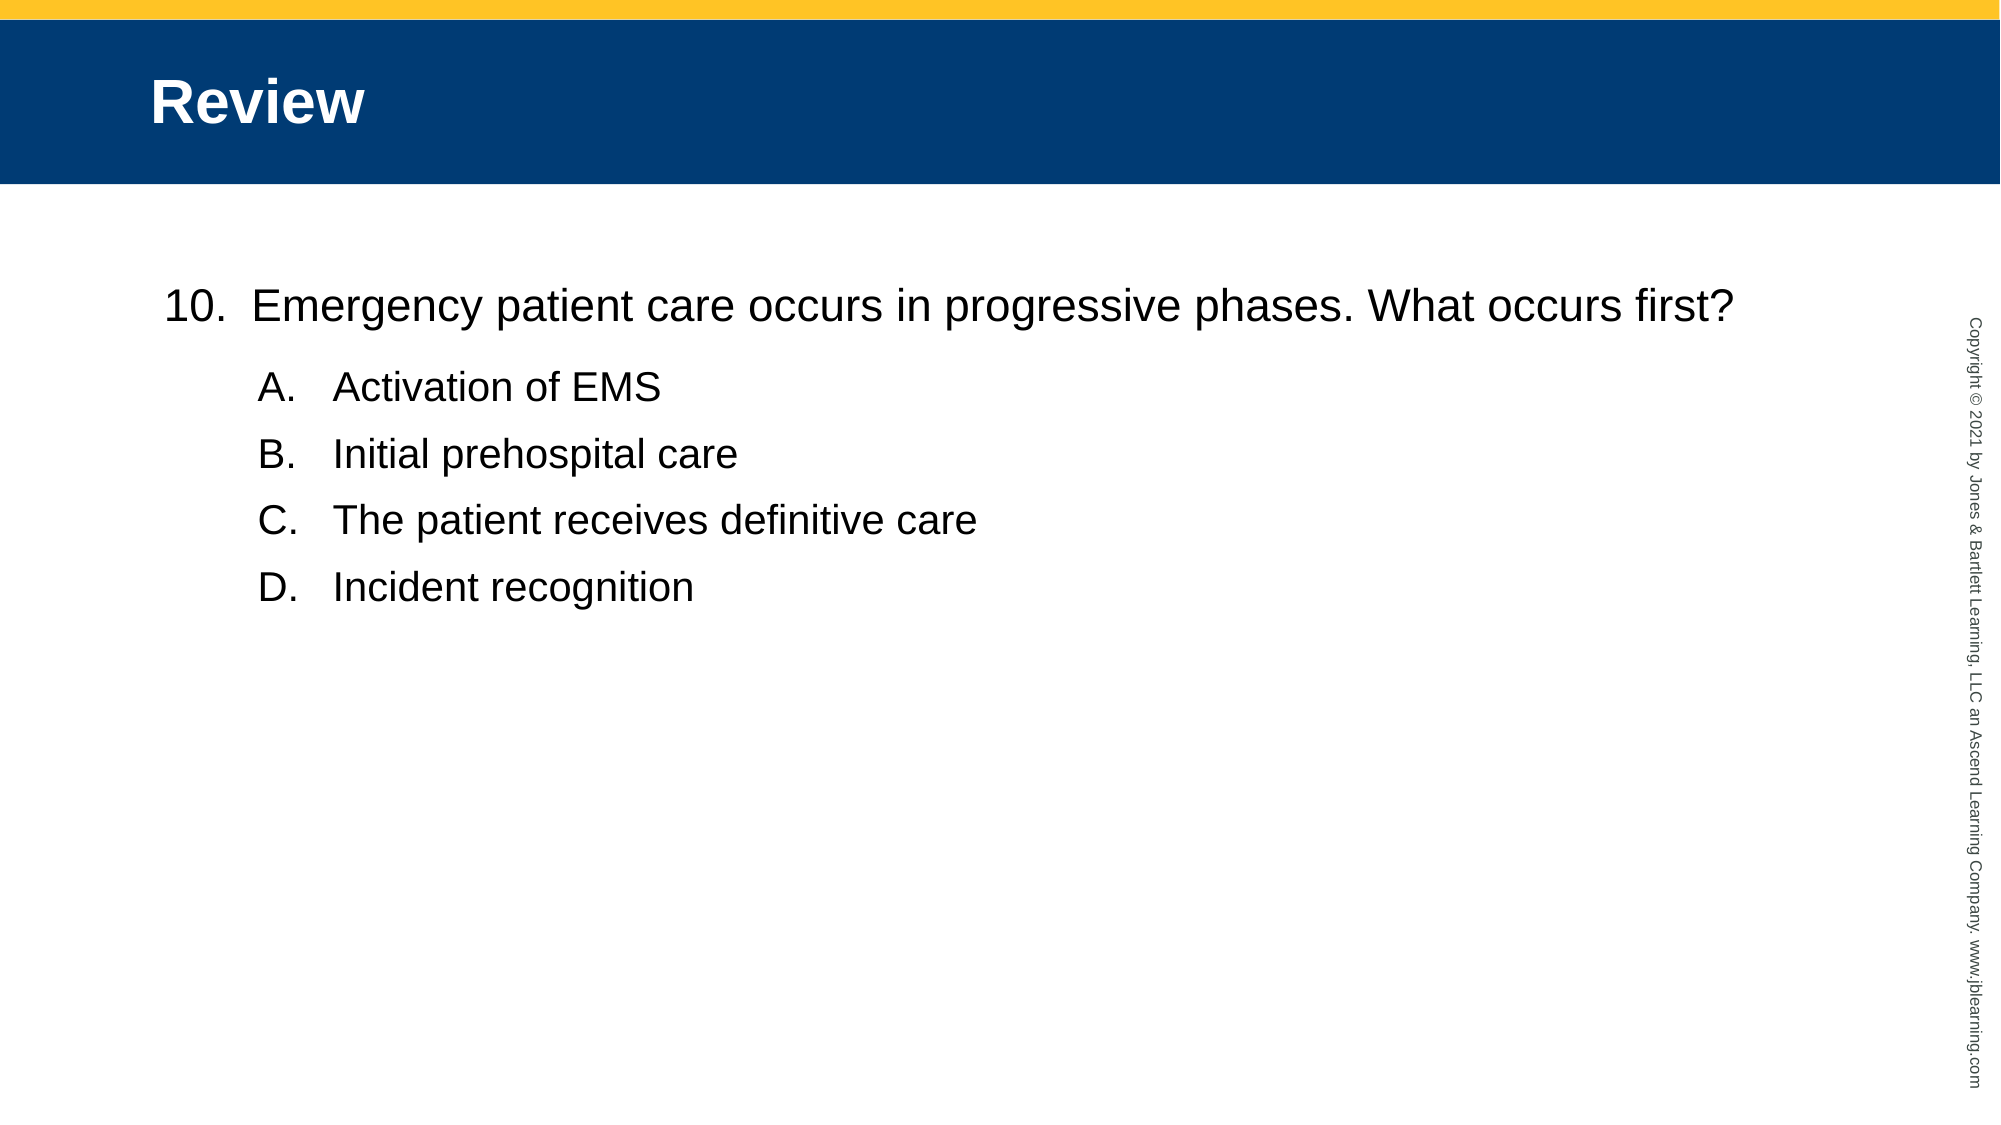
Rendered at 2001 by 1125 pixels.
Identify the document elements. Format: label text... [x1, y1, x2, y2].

title Review [0, 19, 2000, 185]
list Emergency patient care occurs in progressive phases. What occurs first? Activation of EMS Initial prehospital care The patient receives definitive care Incident recognition [148, 245, 1849, 1034]
